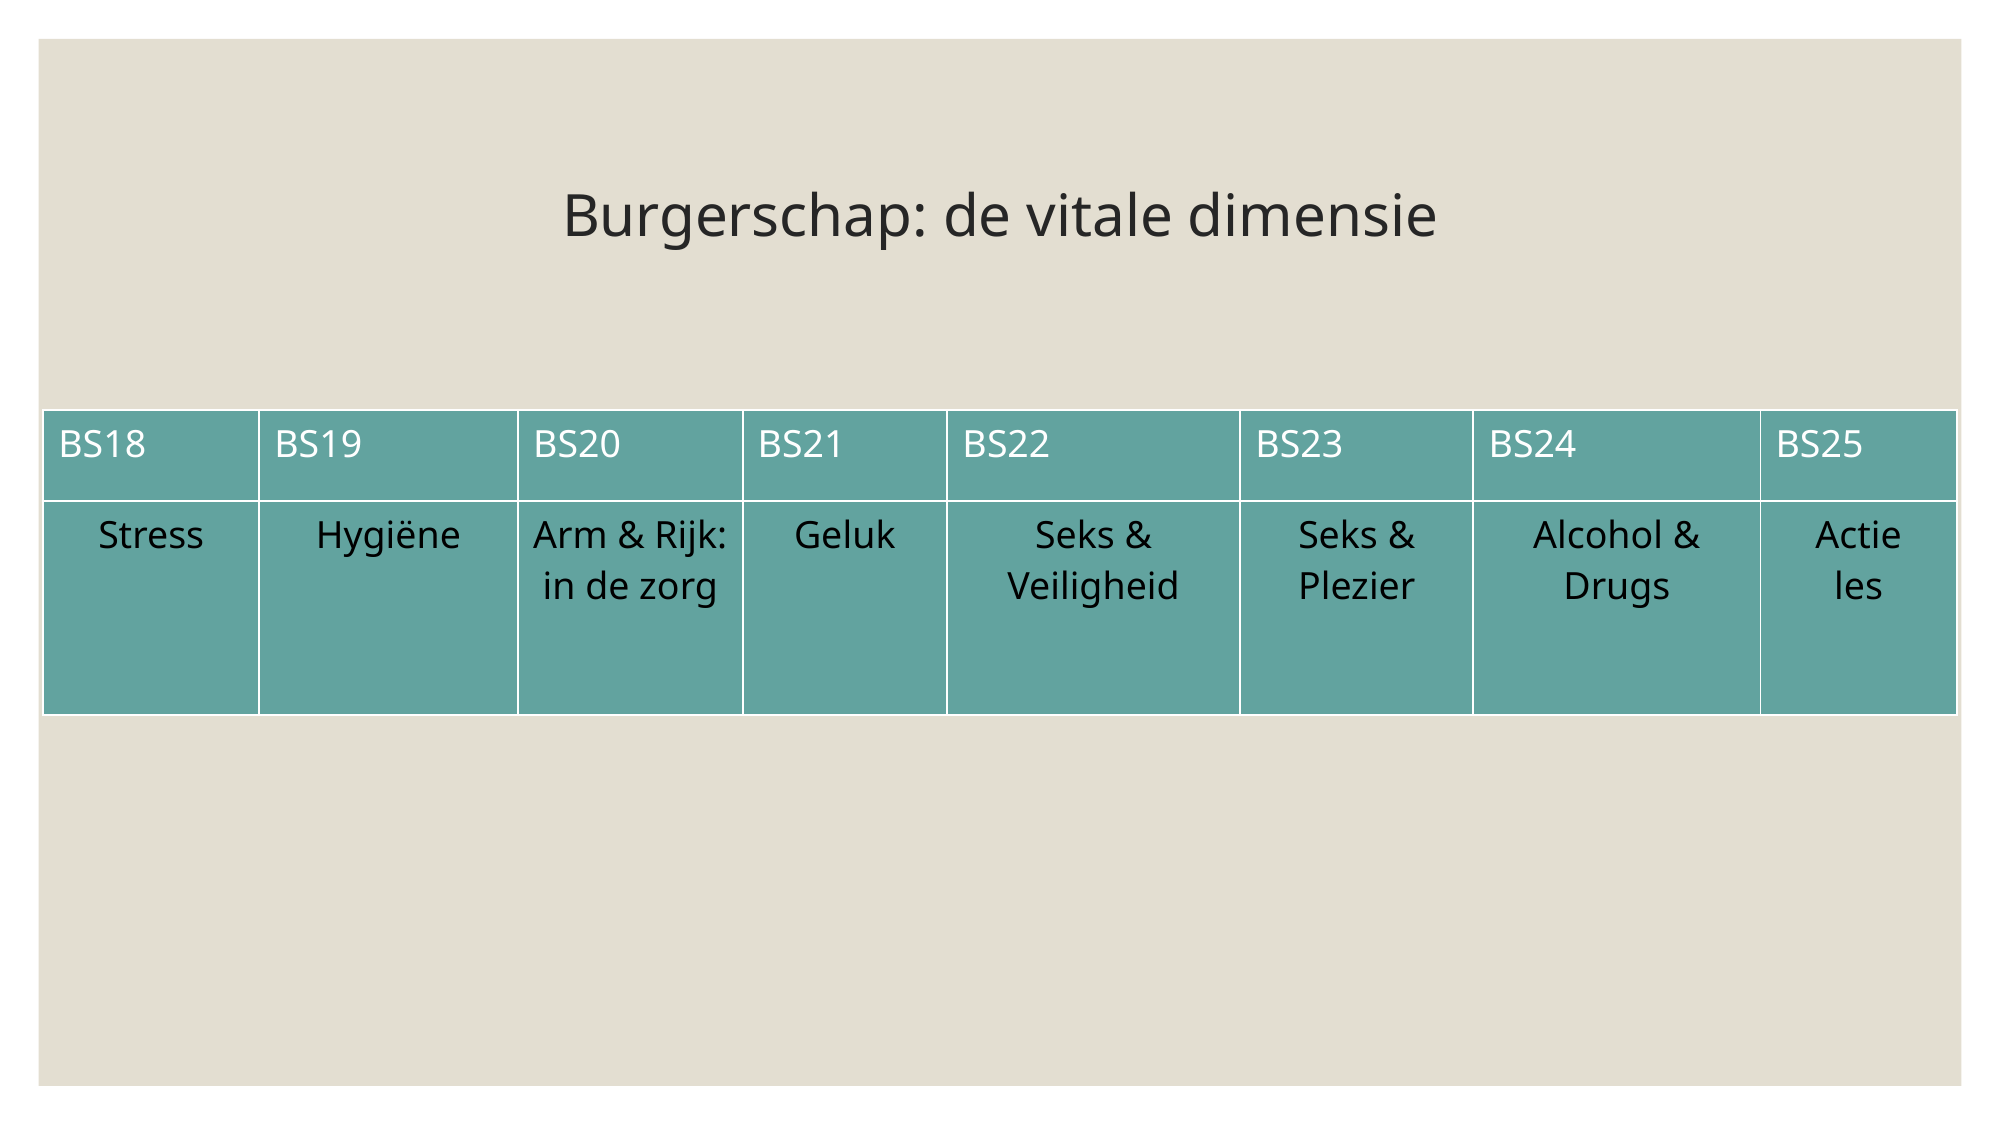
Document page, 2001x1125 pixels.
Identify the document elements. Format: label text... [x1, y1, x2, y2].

table_cell Hygiëne [260, 502, 517, 714]
table_header BS24 [1474, 411, 1760, 500]
table_cell Seks & Veiligheid [948, 502, 1239, 714]
table_cell Seks & Plezier [1241, 502, 1472, 714]
table_cell Alcohol & Drugs [1474, 502, 1760, 714]
table_cell Stress [44, 502, 258, 714]
table_header BS25 [1761, 411, 1956, 500]
table_cell Arm & Rijk: in de zorg [519, 502, 742, 714]
table_cell Geluk [744, 502, 946, 714]
table_header BS23 [1241, 411, 1472, 500]
table_cell Actie les [1761, 502, 1956, 714]
table_header BS18 [44, 411, 258, 500]
table_header BS20 [519, 411, 742, 500]
table_header BS22 [948, 411, 1239, 500]
table_header BS21 [744, 411, 946, 500]
table_header BS19 [260, 411, 517, 500]
title Burgerschap: de vitale dimensie [174, 105, 1825, 331]
